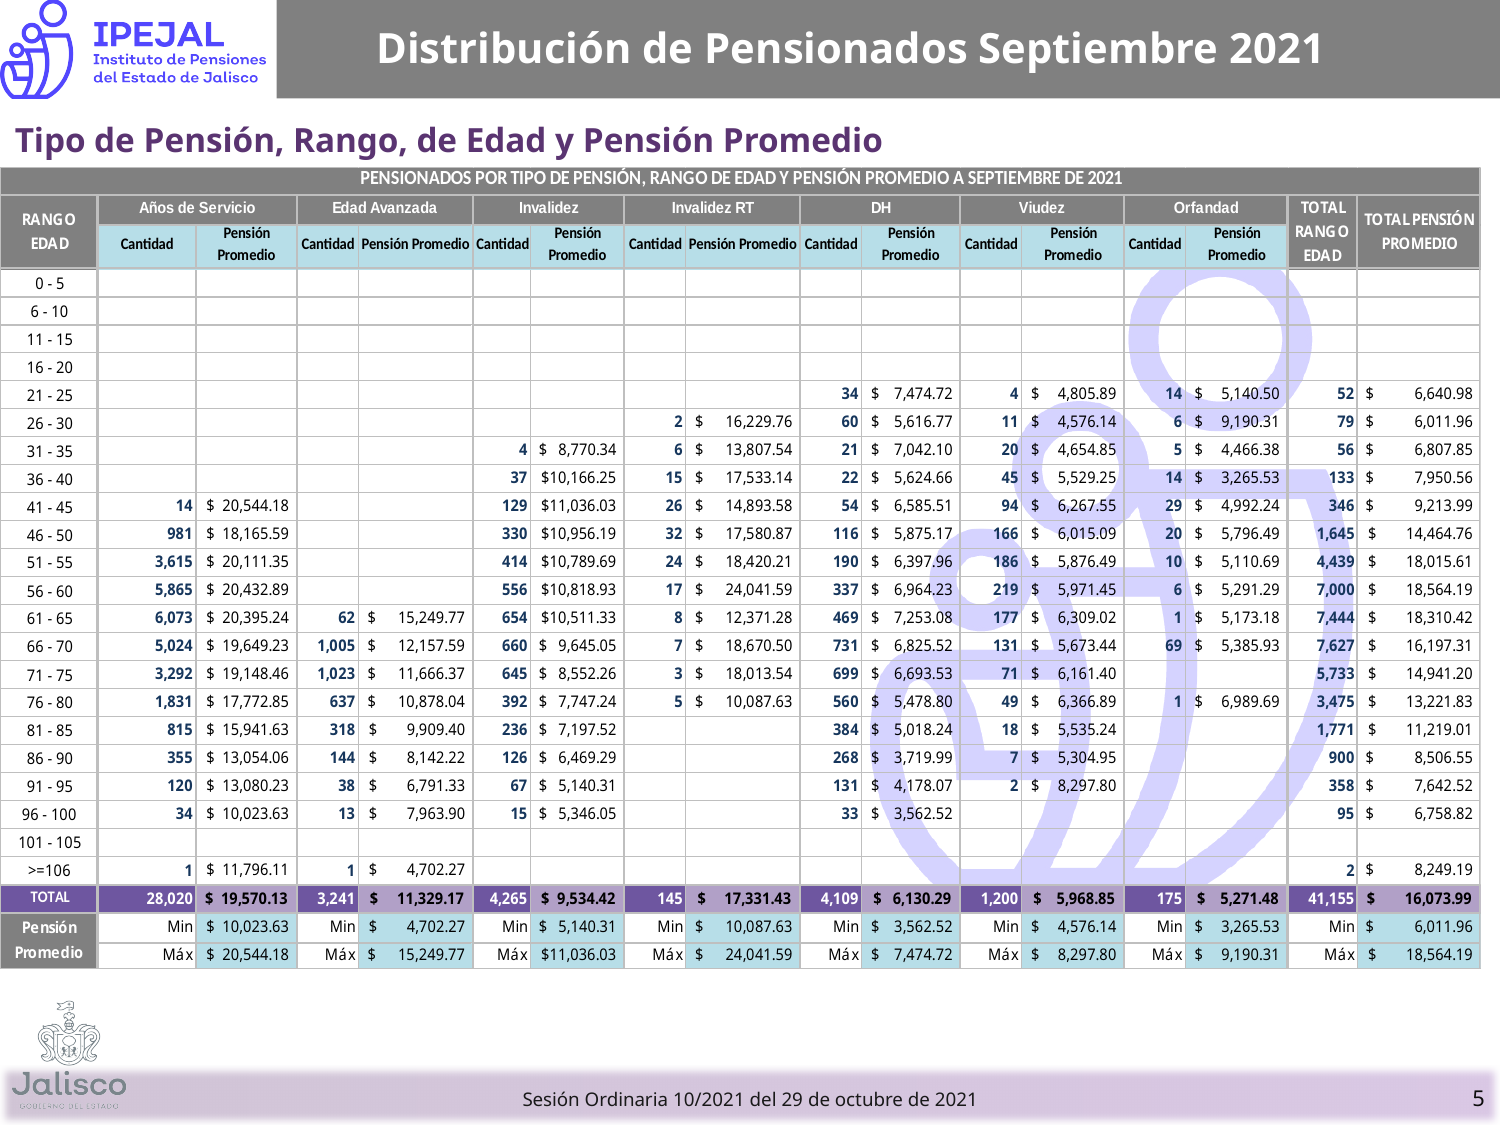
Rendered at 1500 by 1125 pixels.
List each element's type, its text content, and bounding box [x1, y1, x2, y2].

picture [0, 0, 266, 99]
title Distribución de Pensionados Septiembre 2021 [277, 1, 1425, 99]
text_box Tipo de Pensión, Rango, de Edad y Pensión Promedio [0, 111, 1349, 166]
footer Sesión Ordinaria 10/2021 del 29 de octubre de 2021 [471, 1081, 1029, 1116]
picture [0, 166, 1482, 971]
slide_number 5 [1149, 1069, 1500, 1125]
picture [0, 993, 153, 1120]
